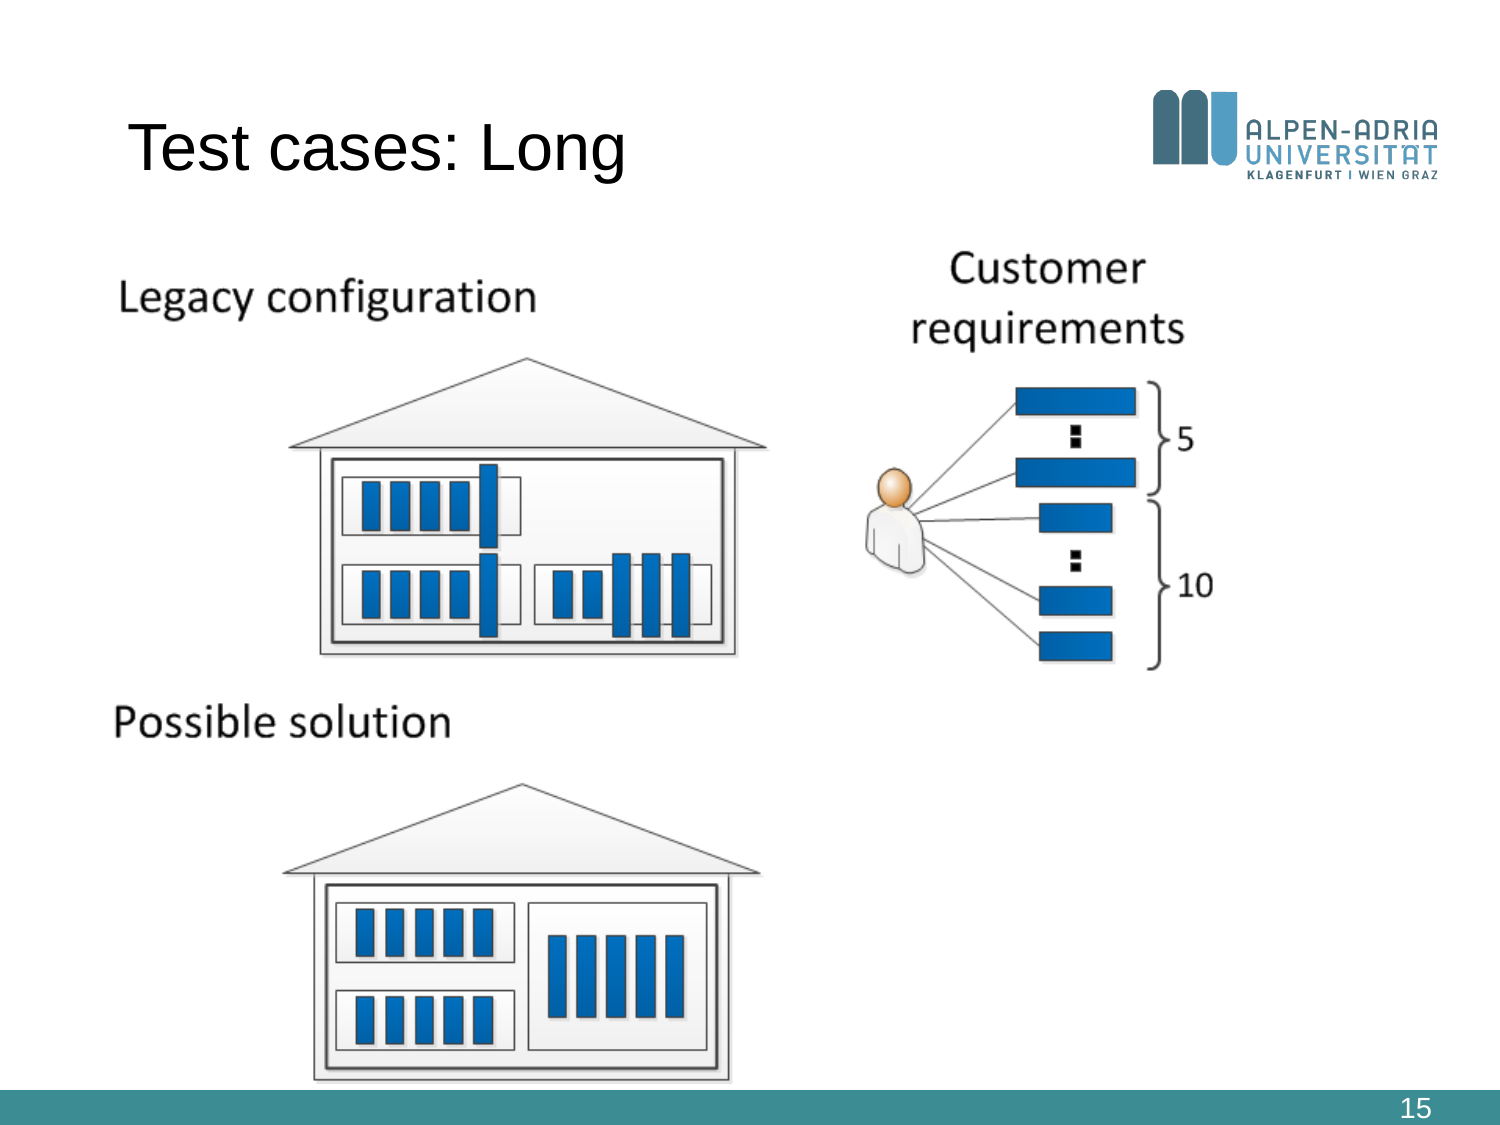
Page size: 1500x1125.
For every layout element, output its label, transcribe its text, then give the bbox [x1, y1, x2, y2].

slide_number 15 [1352, 1082, 1447, 1123]
picture [111, 231, 1216, 1084]
title Test cases: Long [112, 91, 1128, 197]
picture [1136, 90, 1456, 196]
